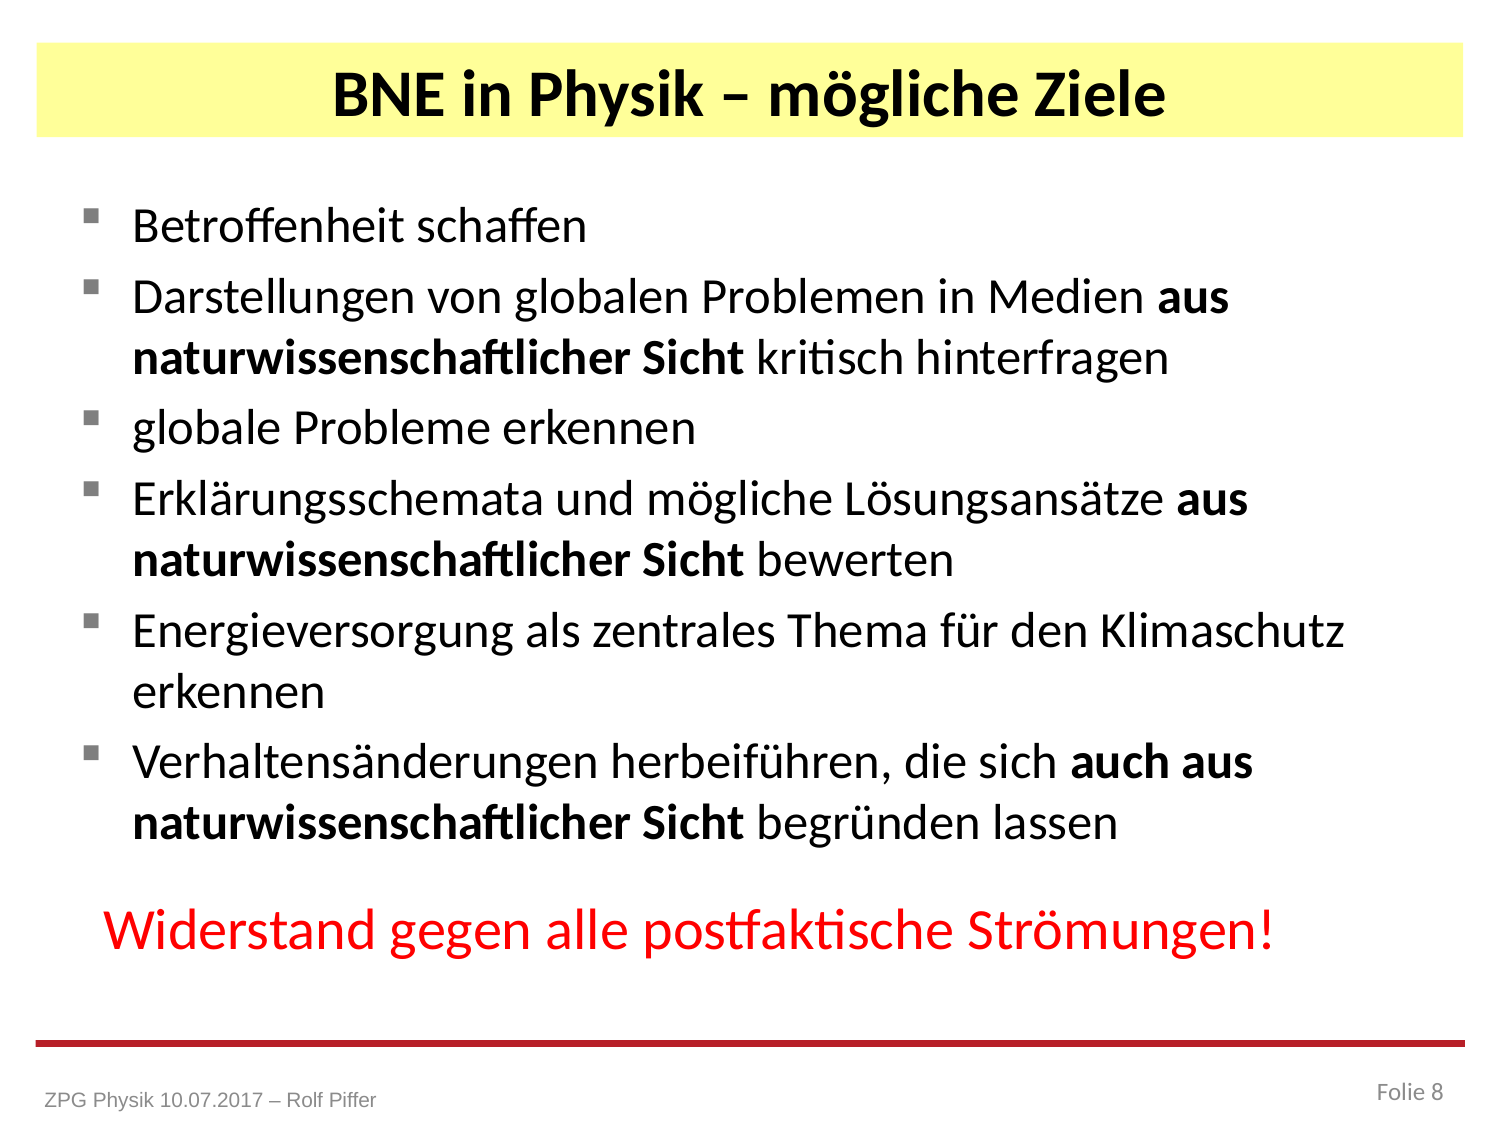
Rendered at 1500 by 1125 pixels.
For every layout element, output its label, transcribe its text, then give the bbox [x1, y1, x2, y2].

text_box Widerstand gegen alle postfaktische Strömungen! [88, 883, 1388, 969]
slide_number Folie 8 [1108, 1060, 1459, 1121]
text_box Betroffenheit schaffen Darstellungen von globalen Problemen in Medien aus naturwissenschaftlicher Sicht kritisch hinterfragen globale Probleme erkennen Erklärungsschemata und mögliche Lösungsansätze aus naturwissenschaftlicher Sicht bewerten Energieversorgung als zentrales Thema für den Klimaschutz erkennen Verhaltensänderungen herbeiführen, die sich auch aus naturwissenschaftlicher Sicht begründen lassen [64, 184, 1459, 858]
footer ZPG Physik 10.07.2017 – Rolf Piffer [29, 1069, 762, 1125]
title BNE in Physik – mögliche Ziele [41, 42, 1459, 149]
